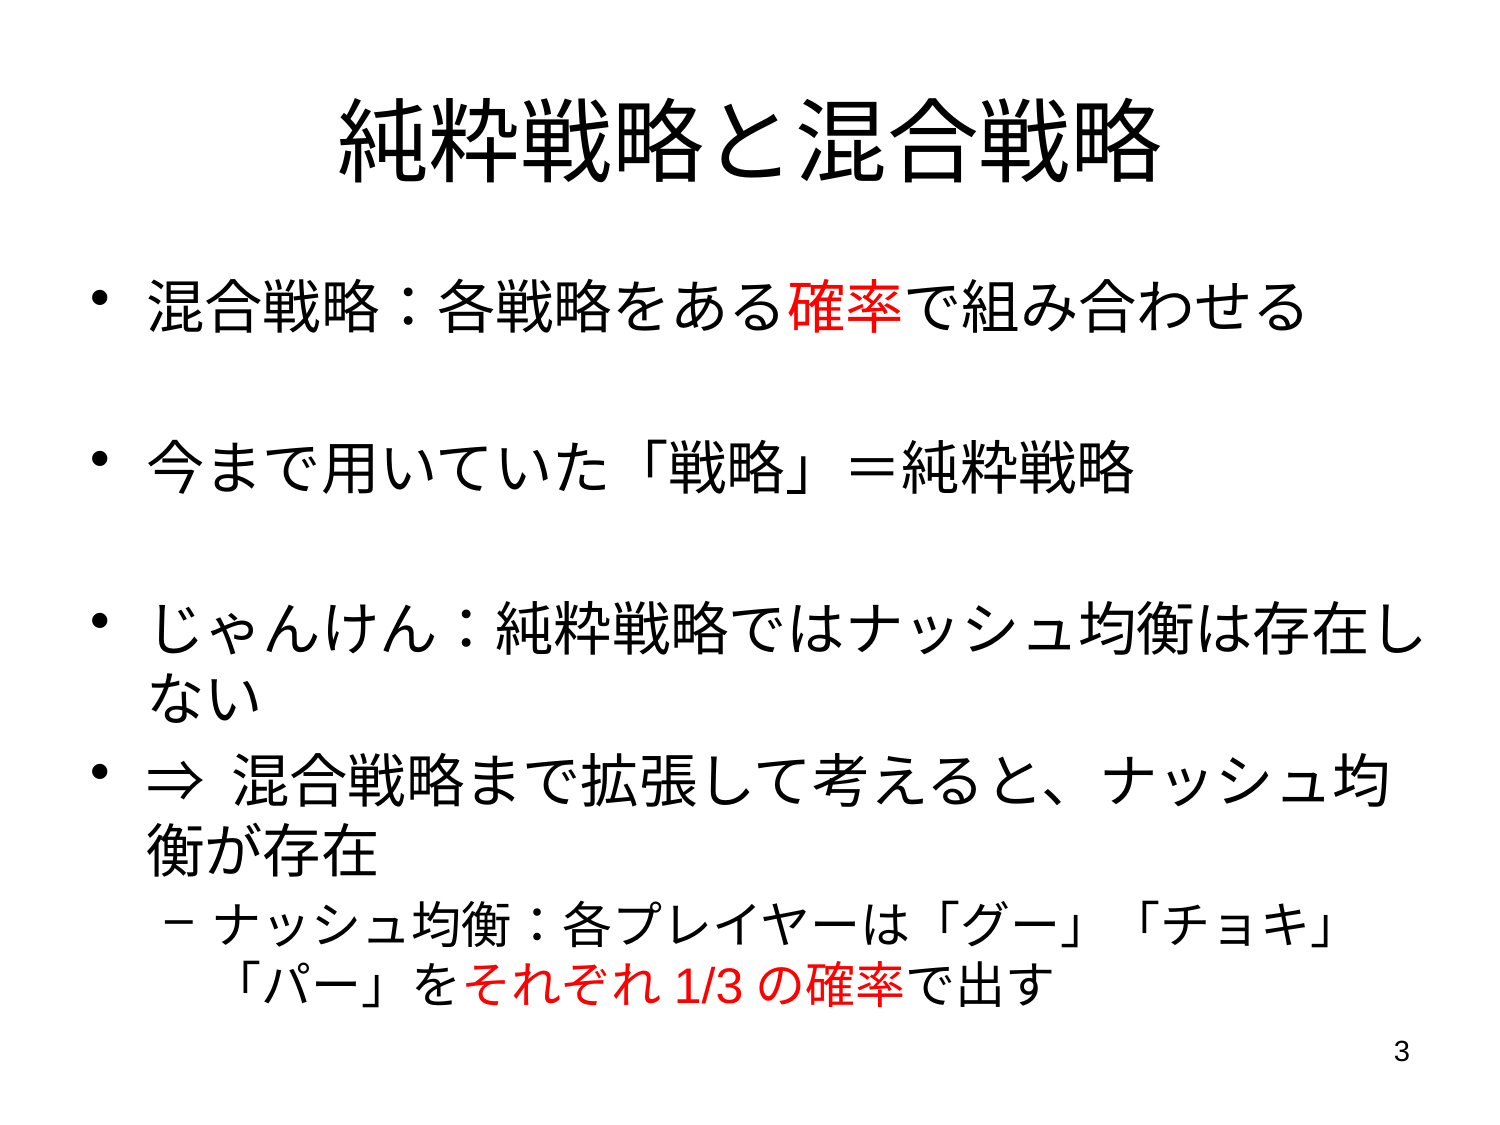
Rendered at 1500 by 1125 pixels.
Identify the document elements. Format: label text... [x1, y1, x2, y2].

title 純粋戦略と混合戦略 [75, 45, 1425, 233]
slide_number 3 [1074, 1047, 1426, 1103]
list 混合戦略：各戦略をある確率で組み合わせる 今まで用いていた「戦略」＝純粋戦略 じゃんけん：純粋戦略ではナッシュ均衡は存在しない ⇒ 混合戦略まで拡張して考えると、ナッシュ均衡が存在 ナッシュ均衡：各プレイヤーは「グー」「チョキ」「パー」をそれぞれ1/3の確率で出す [75, 262, 1447, 1047]
